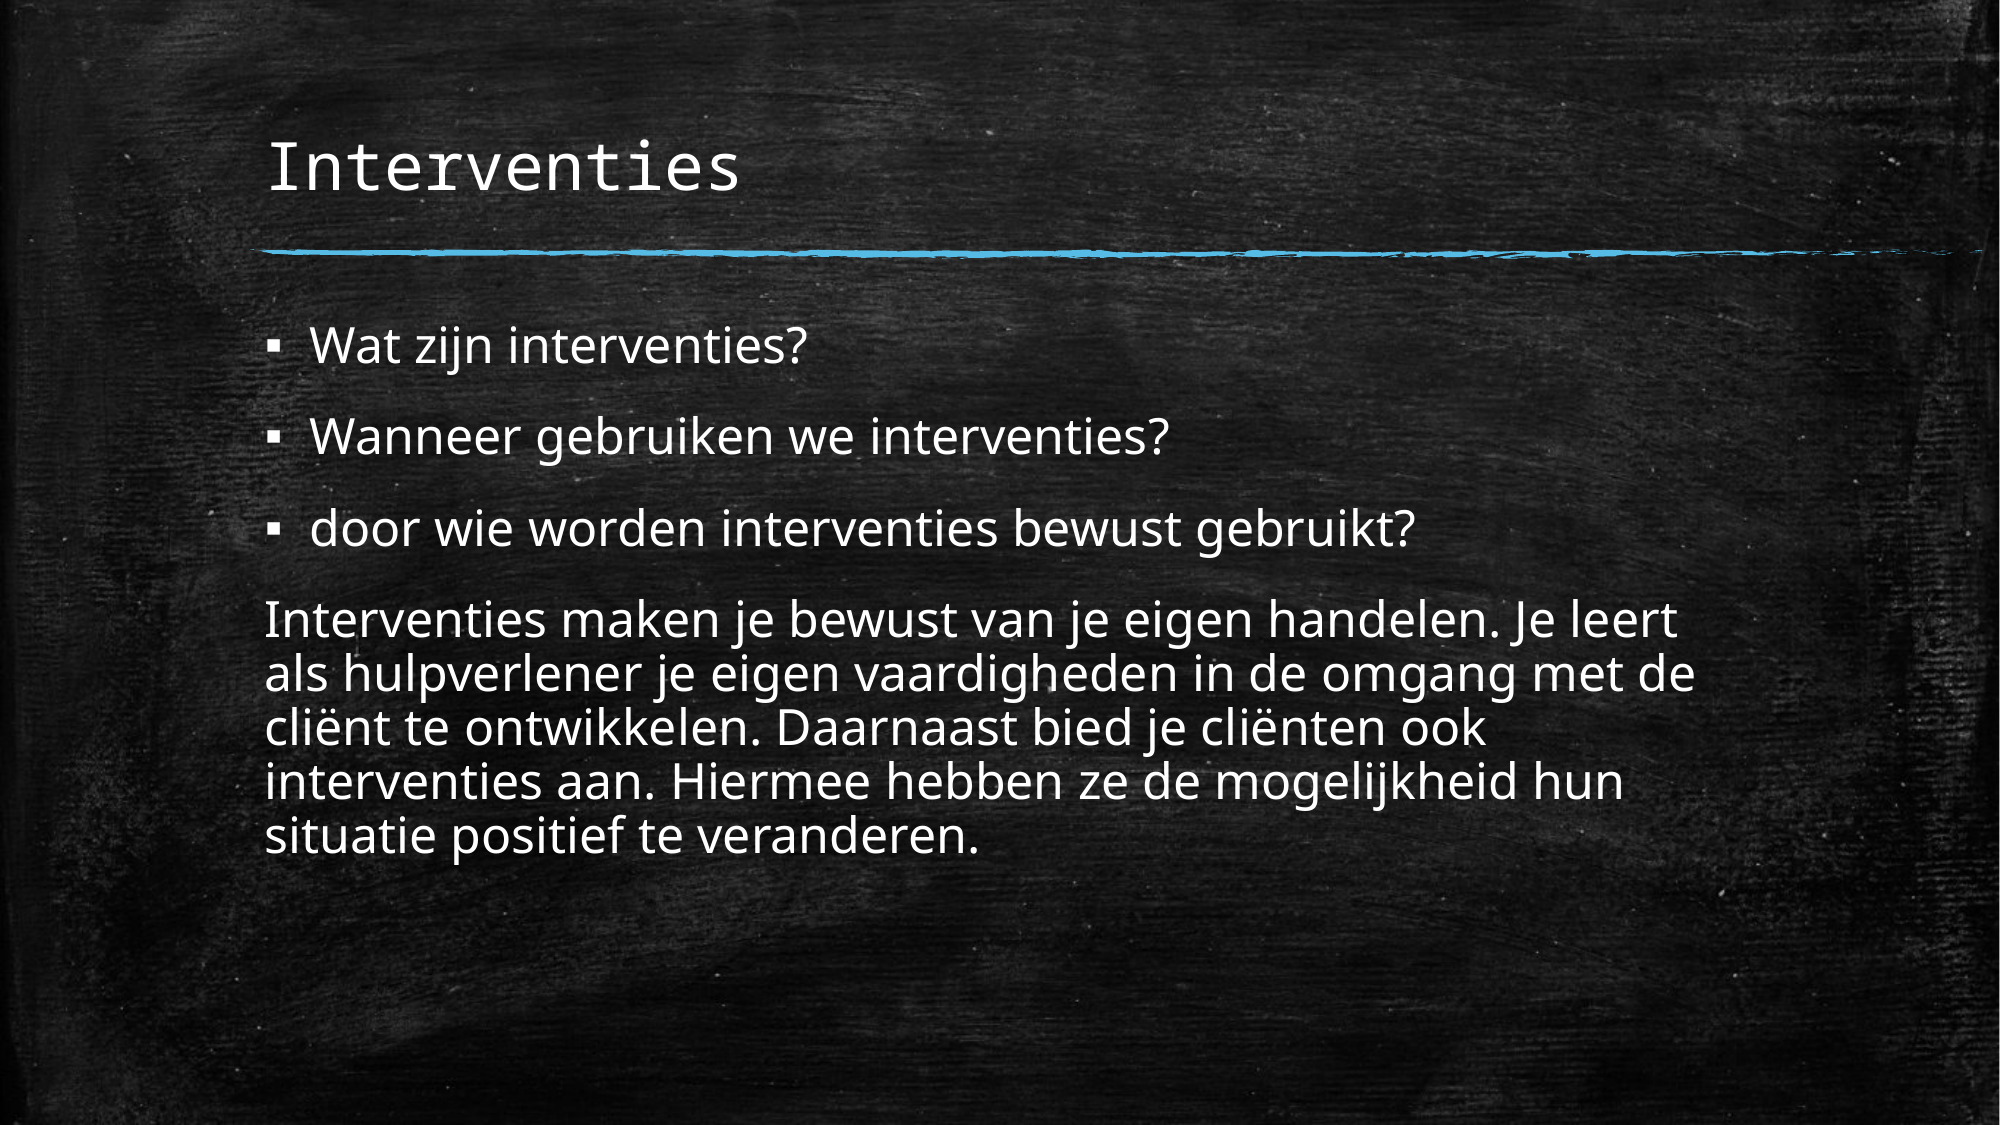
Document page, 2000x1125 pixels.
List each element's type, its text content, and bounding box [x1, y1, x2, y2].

list Wat zijn interventies? Wanneer gebruiken we interventies? door wie worden interventies bewust gebruikt? Interventies maken je bewust van je eigen handelen. Je leert als hulpverlener je eigen vaardigheden in de omgang met de cliënt te ontwikkelen. Daarnaast bied je cliënten ook interventies aan. Hiermee hebben ze de mogelijkheid hun situatie positief te veranderen. [249, 312, 1750, 1013]
title Interventies [249, 45, 1750, 213]
